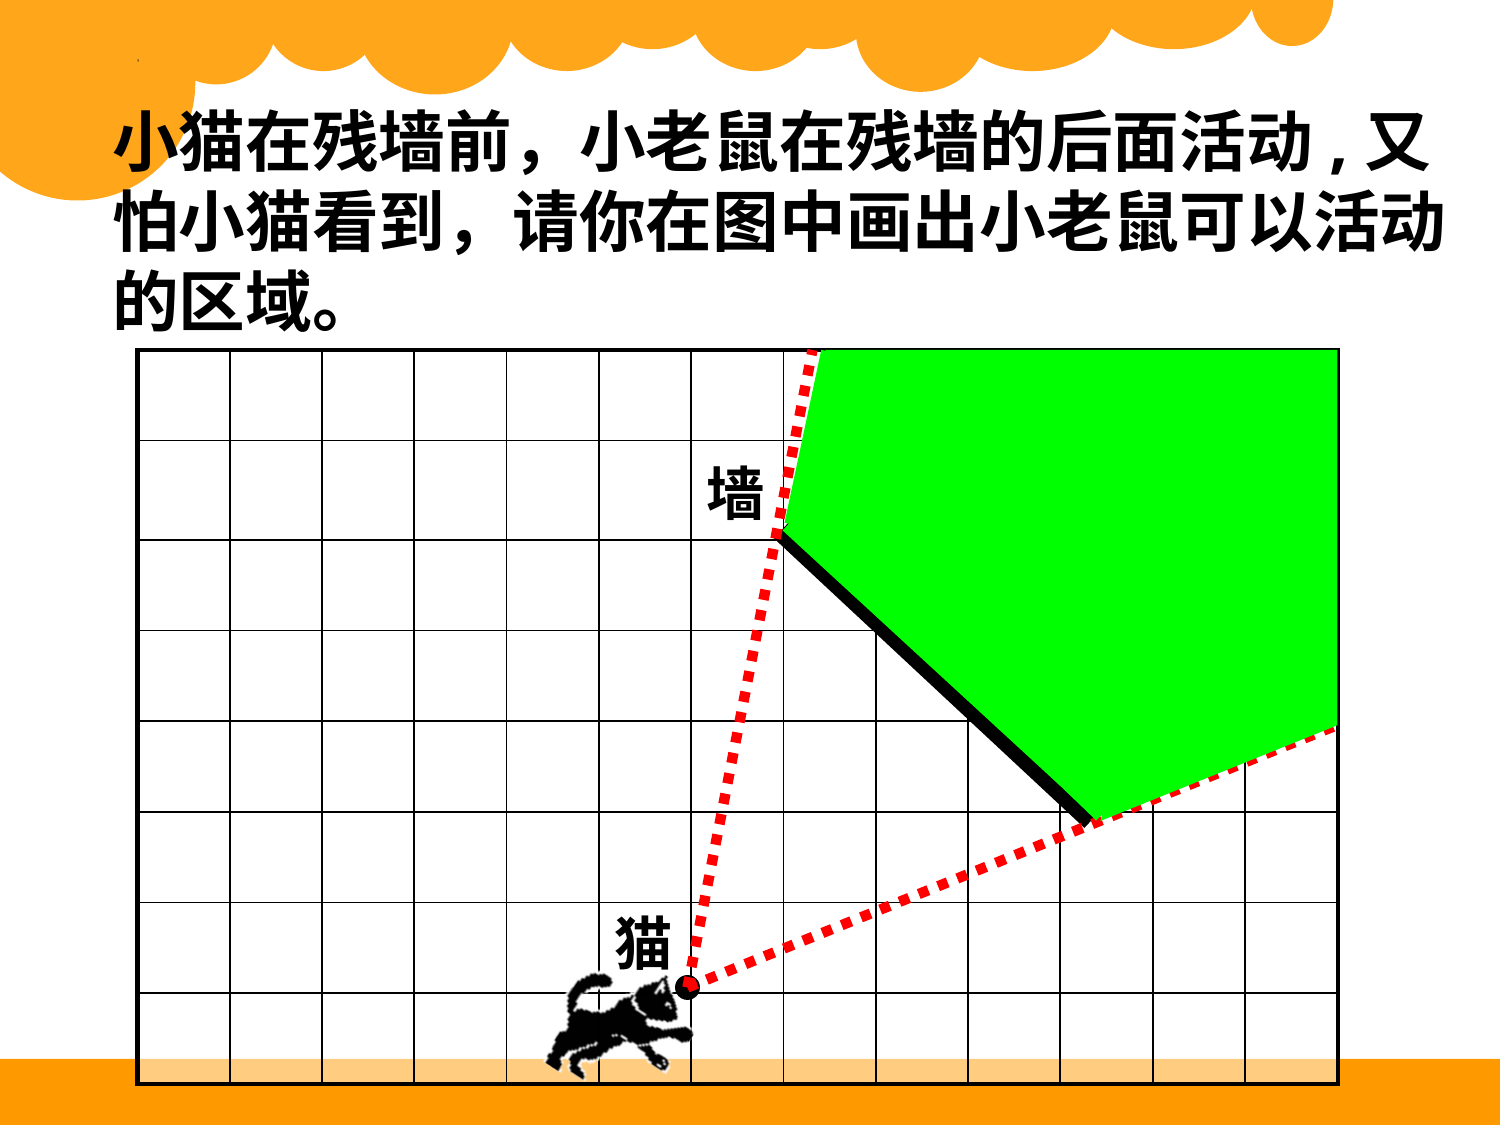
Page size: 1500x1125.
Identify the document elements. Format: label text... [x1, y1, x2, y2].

table_cell [415, 813, 506, 902]
table_cell [1246, 996, 1336, 1082]
table_cell [231, 631, 321, 720]
table_cell [600, 441, 682, 539]
table_cell [415, 722, 506, 811]
table_cell [140, 813, 229, 902]
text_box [599, 899, 701, 1001]
table_cell [323, 541, 413, 630]
table_cell [231, 722, 321, 811]
table_cell [140, 441, 229, 539]
table_cell [231, 994, 321, 1082]
table_cell [1061, 997, 1152, 1082]
table_cell [507, 903, 595, 992]
table_header [323, 352, 413, 440]
text_box 小猫在残墙前，小老鼠在残墙的后面活动,又怕小猫看到，请你在图中画出小老鼠可以活动的区域。 [97, 92, 1473, 348]
table_cell [507, 441, 598, 539]
table_cell [600, 722, 682, 811]
table_header [231, 352, 321, 440]
table_header [140, 352, 229, 440]
table_cell [323, 722, 413, 811]
table_cell [323, 813, 413, 902]
table_cell [323, 631, 413, 720]
table_header [600, 352, 683, 440]
table_cell [415, 541, 506, 630]
table_cell [507, 722, 598, 811]
table_cell [415, 994, 506, 1082]
table_cell [507, 631, 598, 720]
table_cell [693, 997, 783, 1082]
table_cell [784, 997, 875, 1082]
table_cell [969, 997, 1059, 1082]
table_cell [507, 813, 598, 902]
table_cell [323, 994, 413, 1082]
table_header [415, 352, 506, 440]
table_cell [140, 722, 229, 811]
table_cell [140, 903, 229, 992]
table_header [507, 352, 598, 440]
table_cell [507, 541, 598, 630]
table_cell [1154, 997, 1244, 1082]
table_cell [415, 903, 506, 992]
table_cell [507, 1039, 519, 1082]
table_cell [600, 541, 682, 630]
table_cell [140, 541, 229, 630]
table_cell [231, 813, 321, 902]
text_box [723, 243, 847, 304]
table_cell [140, 631, 229, 720]
table_cell [323, 441, 413, 539]
table_cell [600, 631, 682, 720]
table_cell [415, 631, 506, 720]
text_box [687, 349, 1338, 988]
table_cell [231, 541, 321, 630]
table_cell [231, 903, 321, 992]
table_cell [877, 997, 967, 1082]
table_cell [323, 903, 413, 992]
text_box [787, 349, 1338, 813]
table_cell [415, 441, 506, 539]
picture [502, 918, 711, 1121]
table_cell [600, 813, 682, 898]
table_cell [507, 994, 519, 1022]
table_cell [140, 994, 229, 1082]
table_cell [231, 441, 321, 539]
